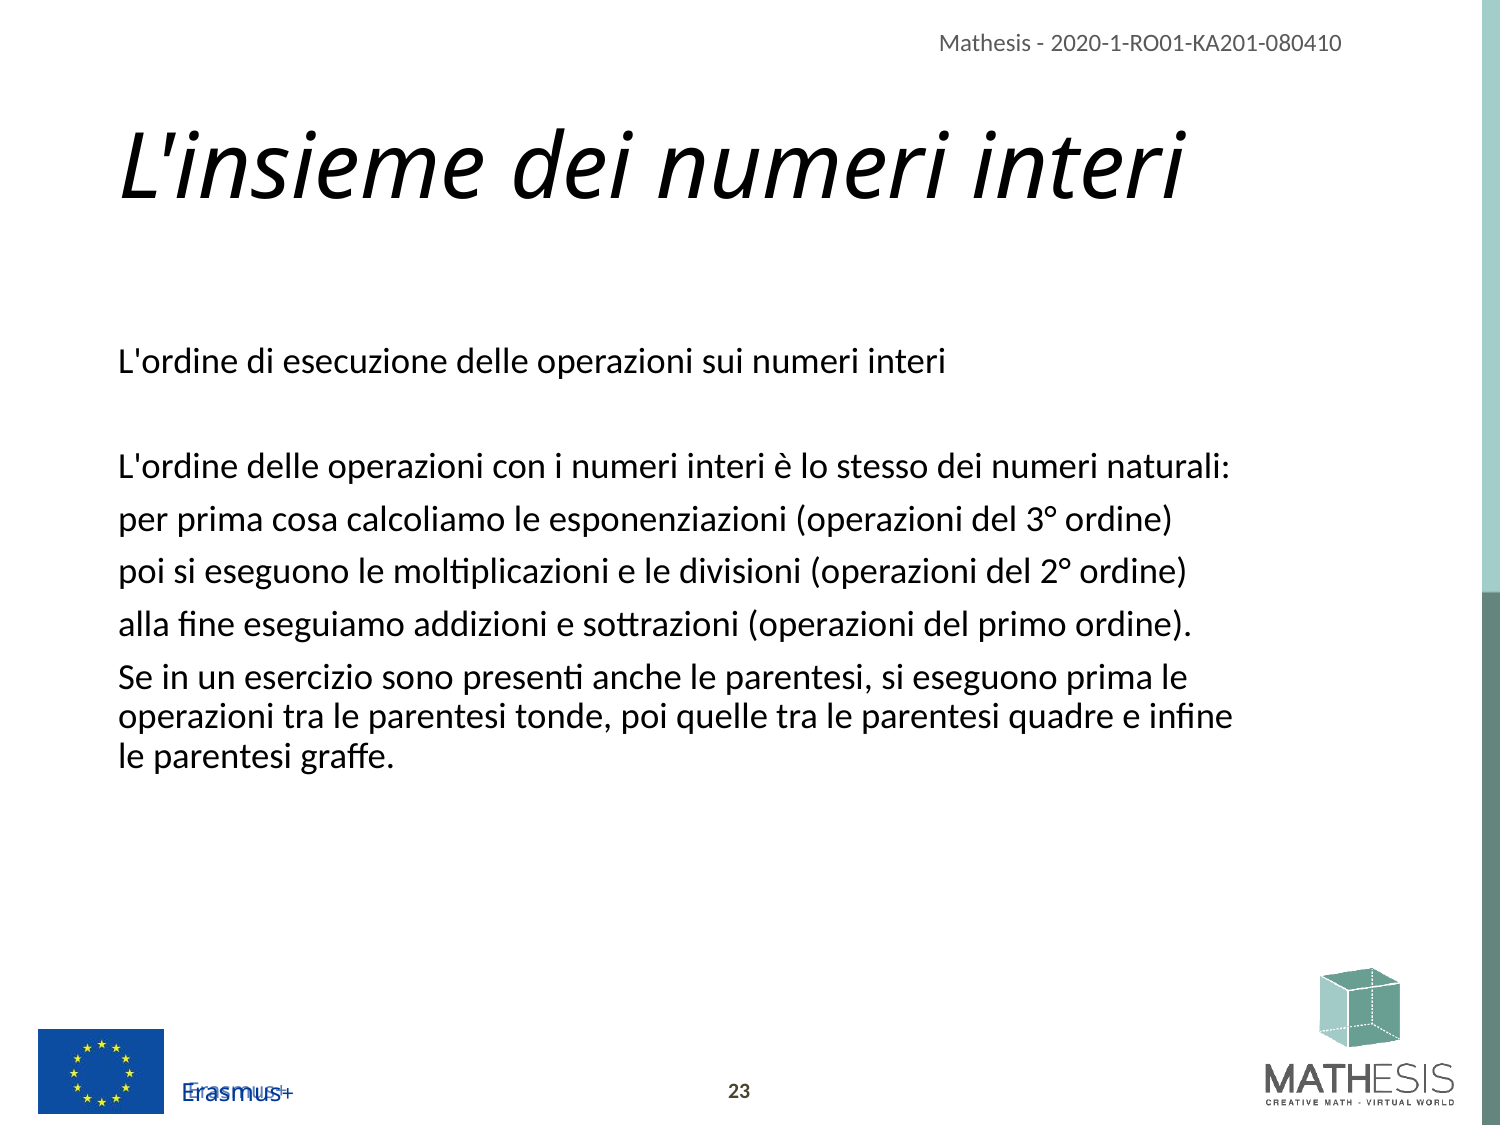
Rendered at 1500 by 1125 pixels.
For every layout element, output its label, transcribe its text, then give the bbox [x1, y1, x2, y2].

picture [38, 1029, 164, 1114]
title L'insieme dei numeri interi [103, 59, 1397, 278]
list L'ordine di esecuzione delle operazioni sui numeri interi L'ordine delle operazioni con i numeri interi è lo stesso dei numeri naturali: per prima cosa calcoliamo le esponenziazioni (operazioni del 3° ordine) poi si eseguono le moltiplicazioni e le divisioni (operazioni del 2° ordine) alla fine eseguiamo addizioni e sottrazioni (operazioni del primo ordine). Se in un esercizio sono presenti anche le parentesi, si eseguono prima le operazioni tra le parentesi tonde, poi quelle tra le parentesi quadre e infine le parentesi graffe. [103, 334, 1285, 890]
